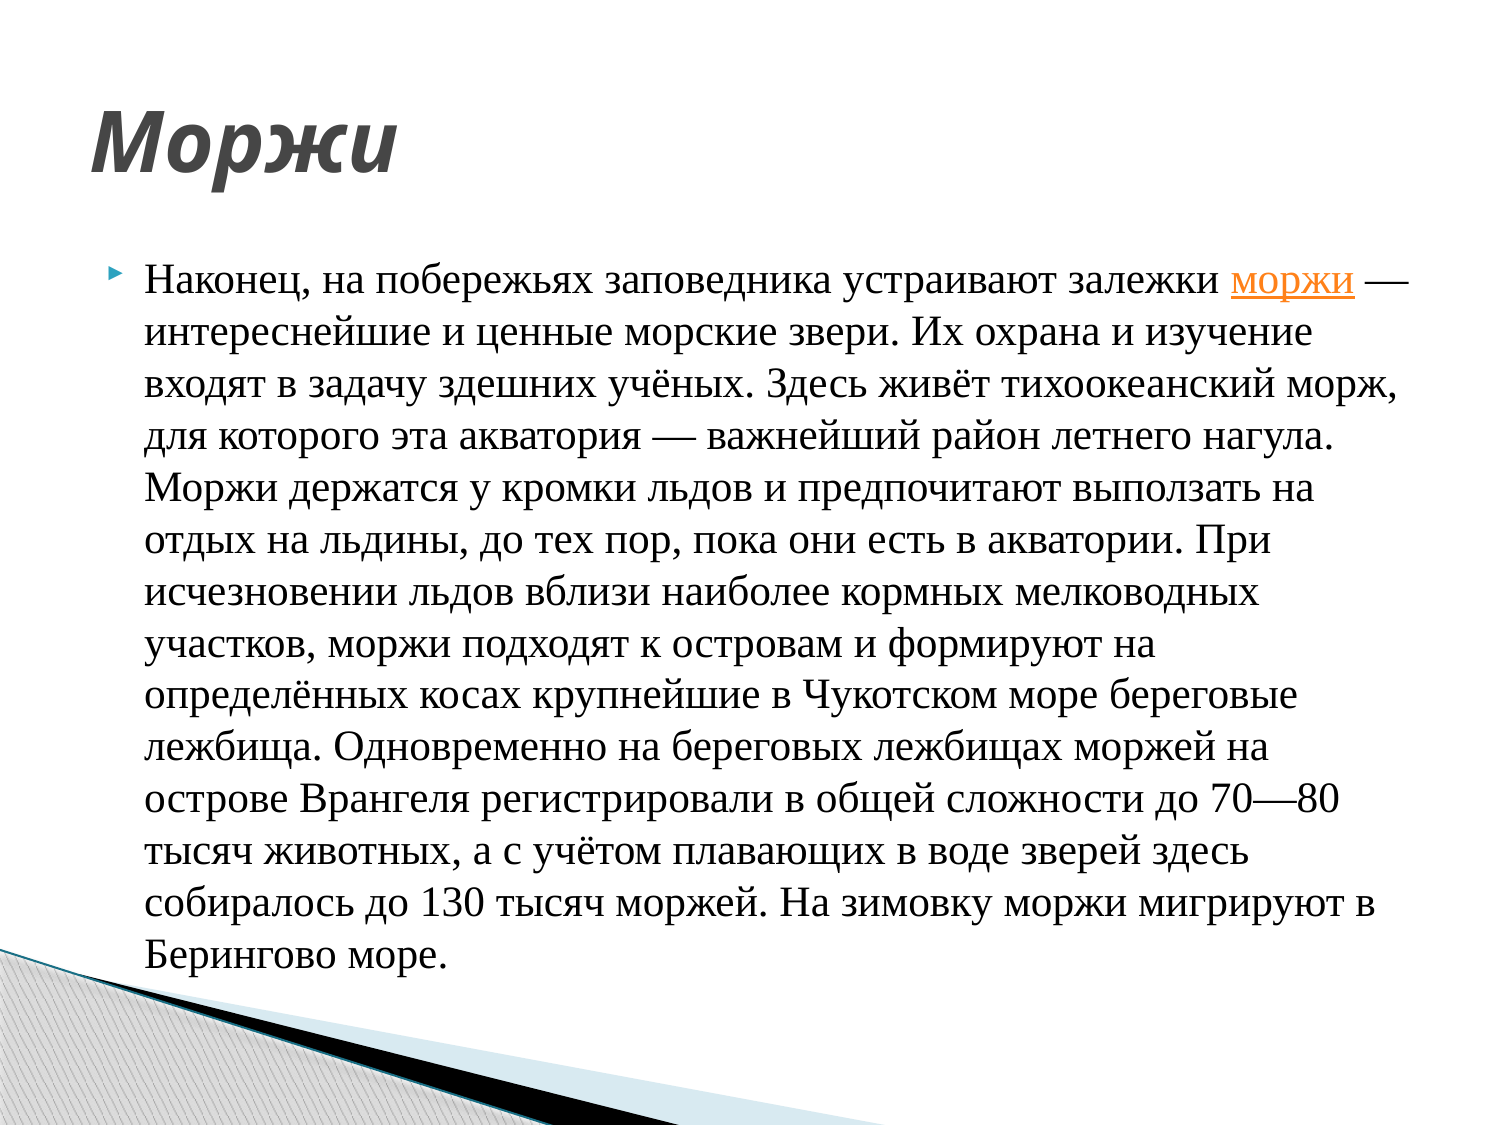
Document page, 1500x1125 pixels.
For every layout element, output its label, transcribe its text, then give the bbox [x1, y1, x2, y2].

list Наконец, на побережьях заповедника устраивают залежки моржи — интереснейшие и ценные морские звери. Их охрана и изучение входят в задачу здешних учёных. Здесь живёт тихоокеанский морж, для которого эта акватория — важнейший район летнего нагула. Моржи держатся у кромки льдов и предпочитают выползать на отдых на льдины, до тех пор, пока они есть в акватории. При исчезновении льдов вблизи наиболее кормных мелководных участков, моржи подходят к островам и формируют на определённых косах крупнейшие в Чукотском море береговые лежбища. Одновременно на береговых лежбищах моржей на острове Врангеля регистрировали в общей сложности до 70—80 тысяч животных, а с учётом плавающих в воде зверей здесь собиралось до 130 тысяч моржей. На зимовку моржи мигрируют в Берингово море. [75, 243, 1425, 986]
title Моржи [75, 45, 1425, 233]
